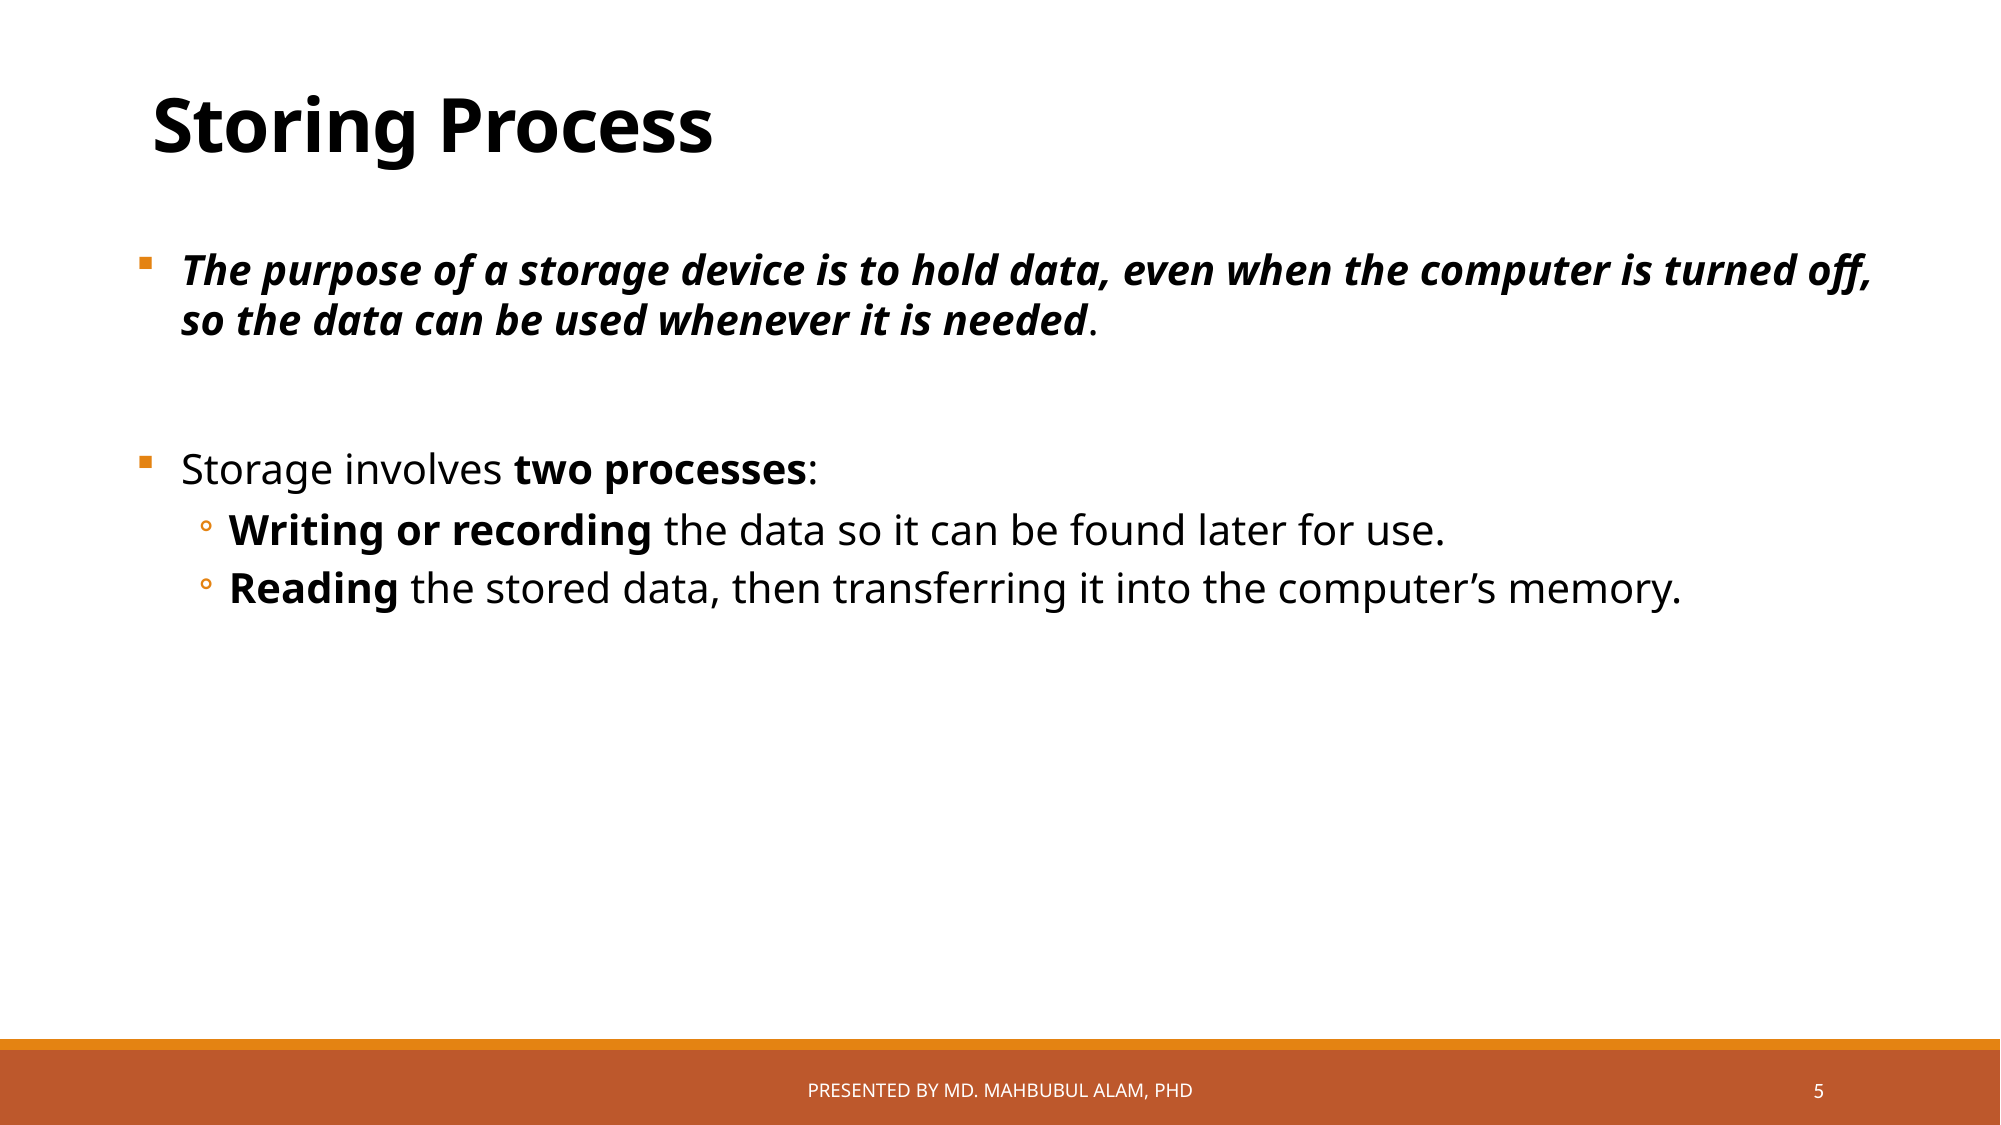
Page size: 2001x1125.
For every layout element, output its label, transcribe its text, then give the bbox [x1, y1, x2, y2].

footer Presented by Md. Mahbubul Alam, PhD [604, 1059, 1396, 1120]
title Storing Process [137, 75, 1830, 175]
list The purpose of a storage device is to hold data, even when the computer is turned off, so the data can be used whenever it is needed. Storage involves two processes: Writing or recording the data so it can be found later for use. Reading the stored data, then transferring it into the computer’s memory. [136, 235, 1899, 999]
slide_number 5 [1624, 1059, 1840, 1120]
